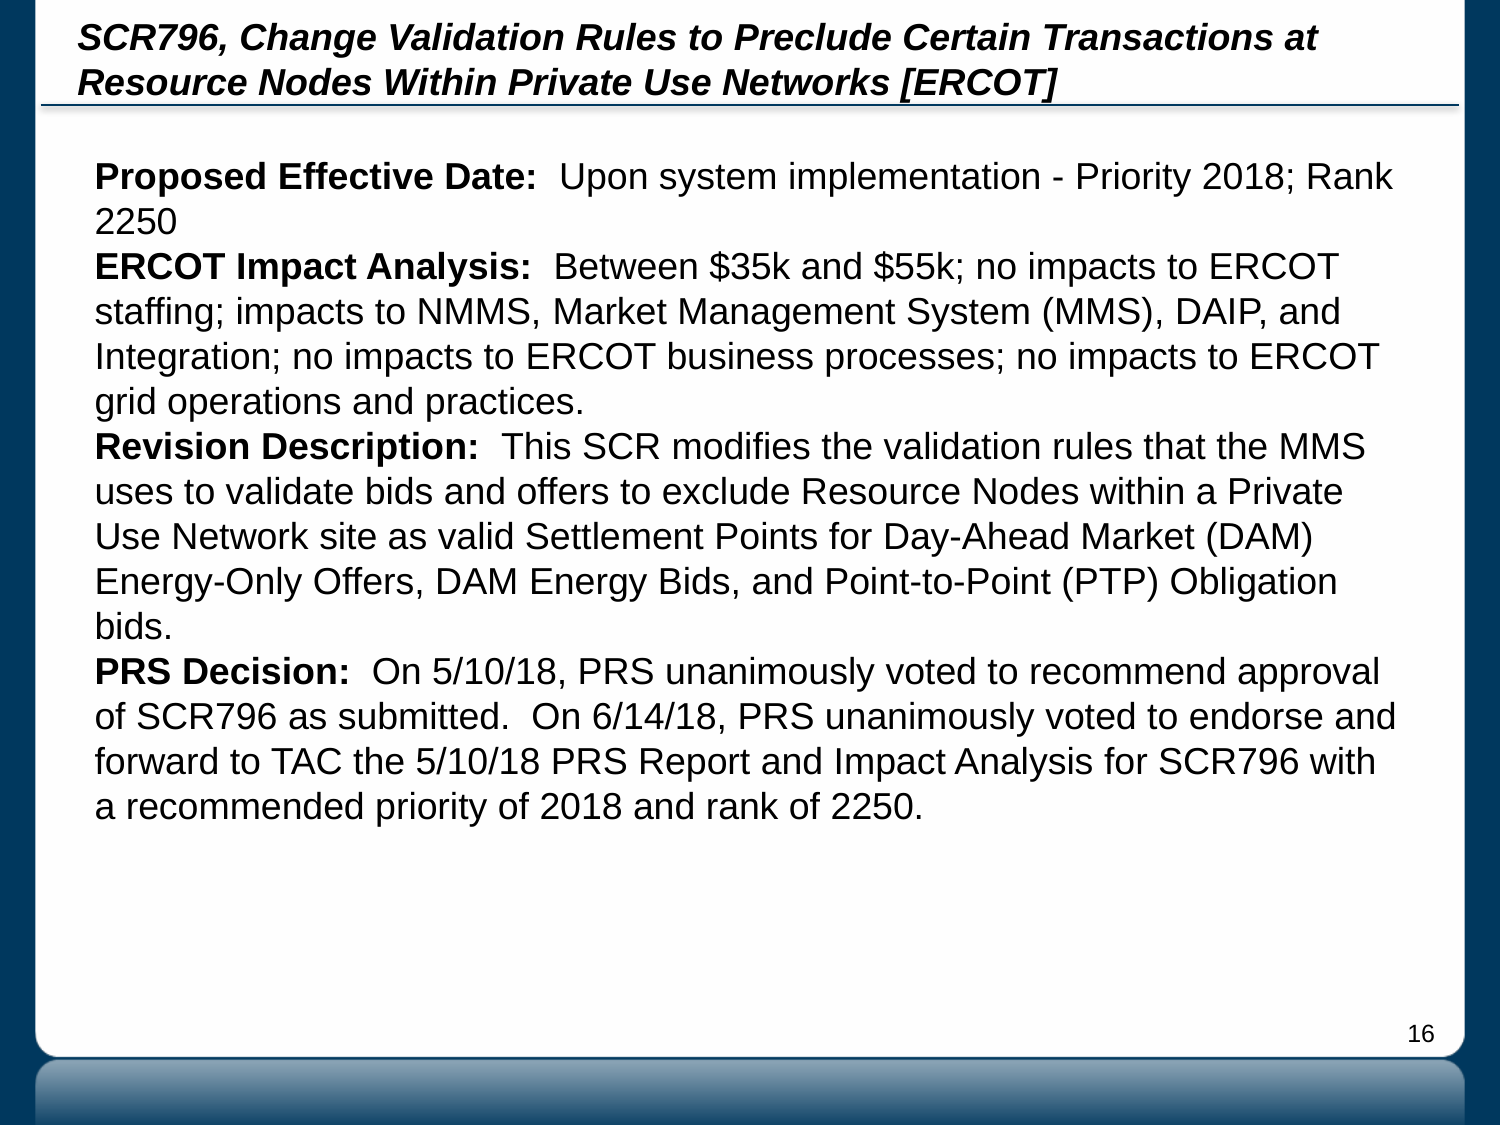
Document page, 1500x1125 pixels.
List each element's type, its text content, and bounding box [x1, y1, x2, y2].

title SCR796, Change Validation Rules to Preclude Certain Transactions at Resource Nodes Within Private Use Networks [ERCOT] [62, 20, 1450, 97]
picture [35, 0, 1465, 1125]
text_box Proposed Effective Date: Upon system implementation - Priority 2018; Rank 2250 ERCOT Impact Analysis: Between $35k and $55k; no impacts to ERCOT staffing; impacts to NMMS, Market Management System (MMS), DAIP, and Integration; no impacts to ERCOT business processes; no impacts to ERCOT grid operations and practices. Revision Description: This SCR modifies the validation rules that the MMS uses to validate bids and offers to exclude Resource Nodes within a Private Use Network site as valid Settlement Points for Day-Ahead Market (DAM) Energy-Only Offers, DAM Energy Bids, and Point-to-Point (PTP) Obligation bids. PRS Decision: On 5/10/18, PRS unanimously voted to recommend approval of SCR796 as submitted. On 6/14/18, PRS unanimously voted to endorse and forward to TAC the 5/10/18 PRS Report and Impact Analysis for SCR796 with a recommended priority of 2018 and rank of 2250. [79, 144, 1419, 834]
